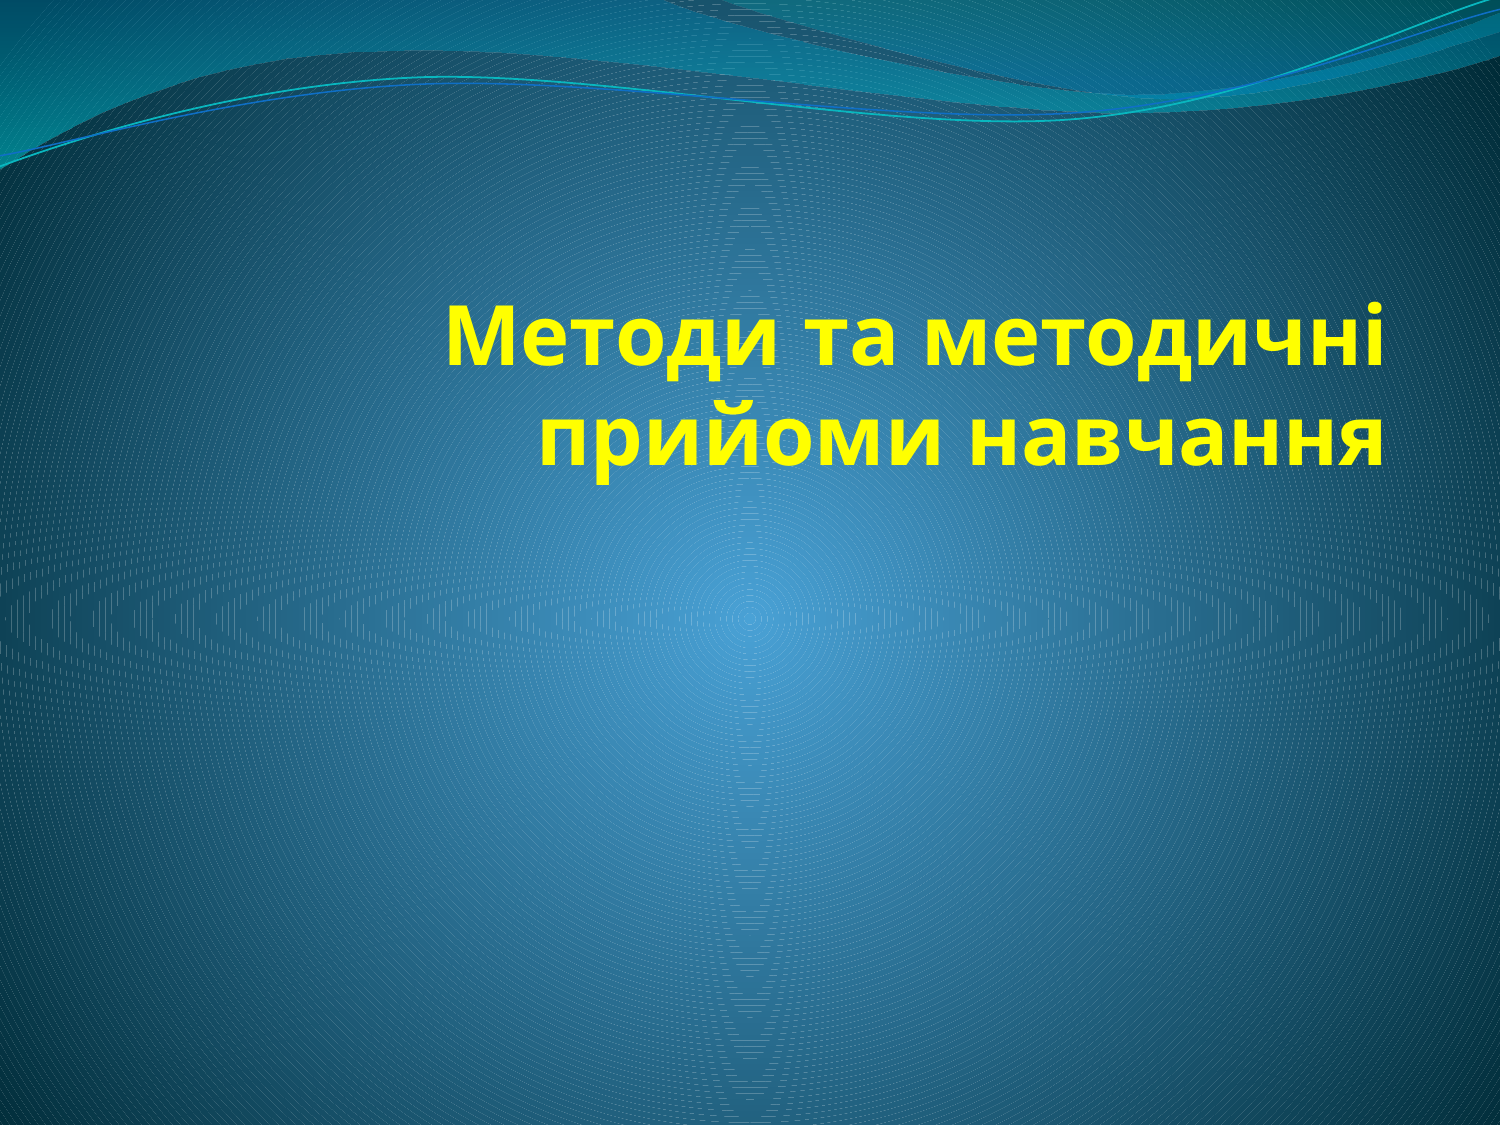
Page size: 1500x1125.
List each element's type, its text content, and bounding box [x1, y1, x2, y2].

title Методи та методичні прийоми навчання [82, 35, 1392, 482]
